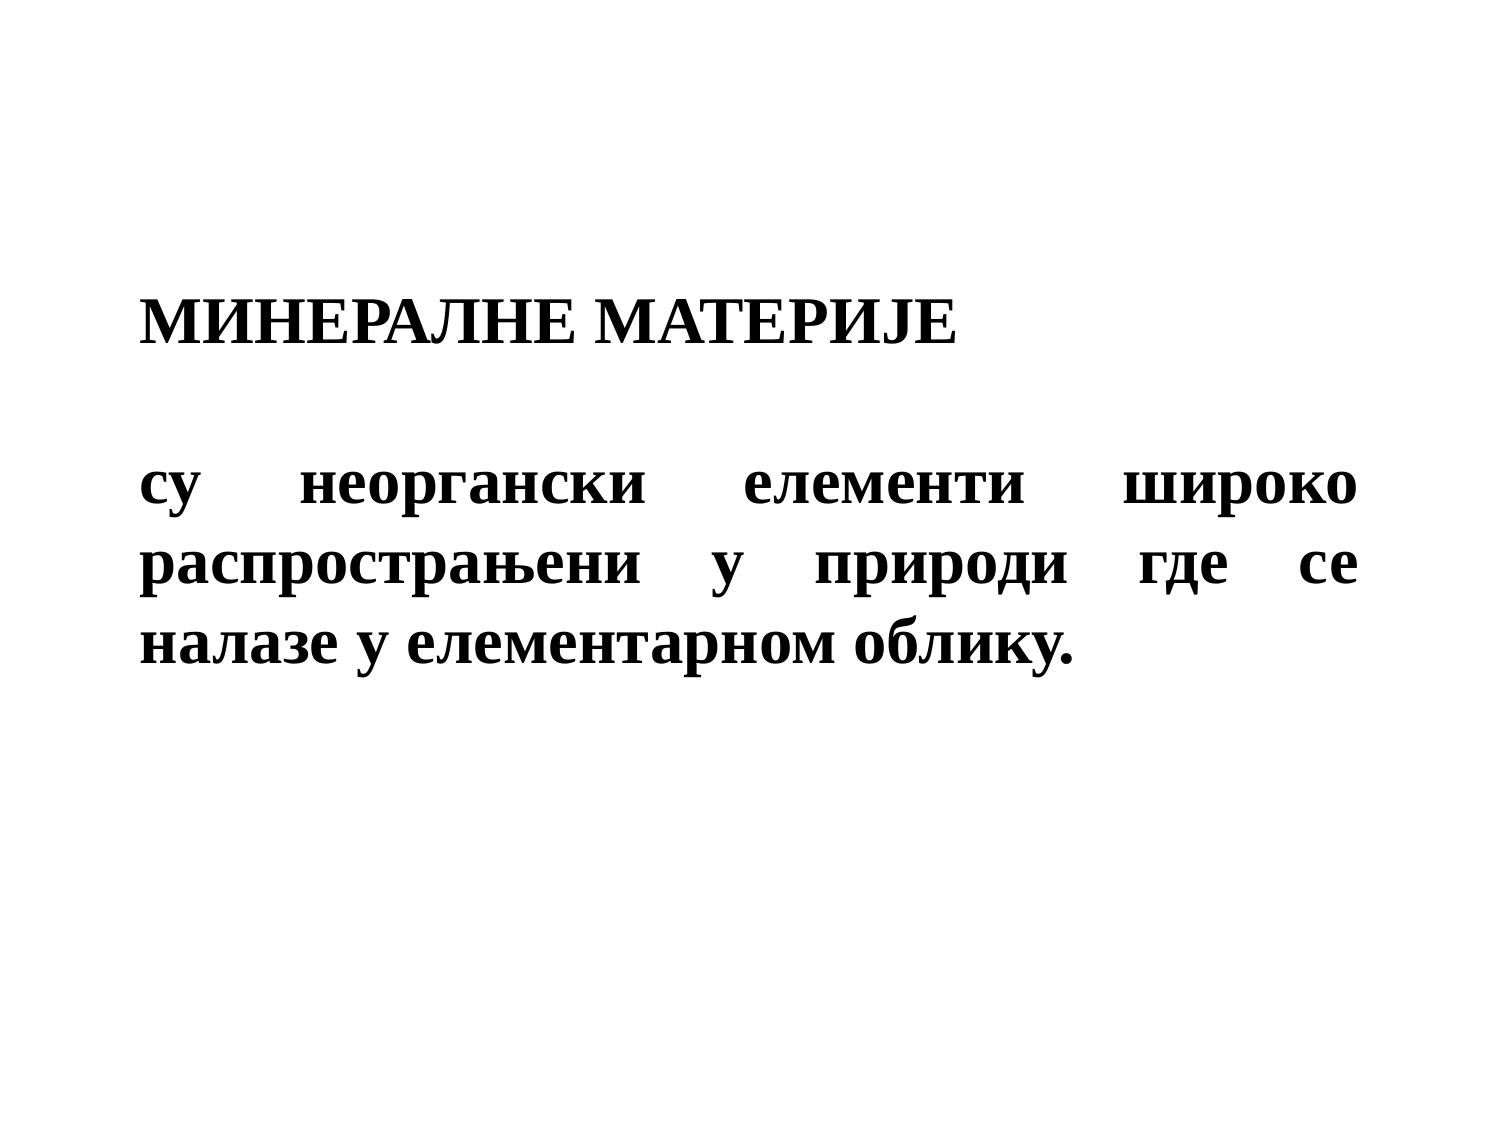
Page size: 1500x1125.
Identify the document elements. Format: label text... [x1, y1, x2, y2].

text_box МИНЕРАЛНЕ МАТЕРИЈЕ су неоргански елементи широко распрострањени у природи где се налазе у елементарном облику. [125, 269, 1375, 764]
